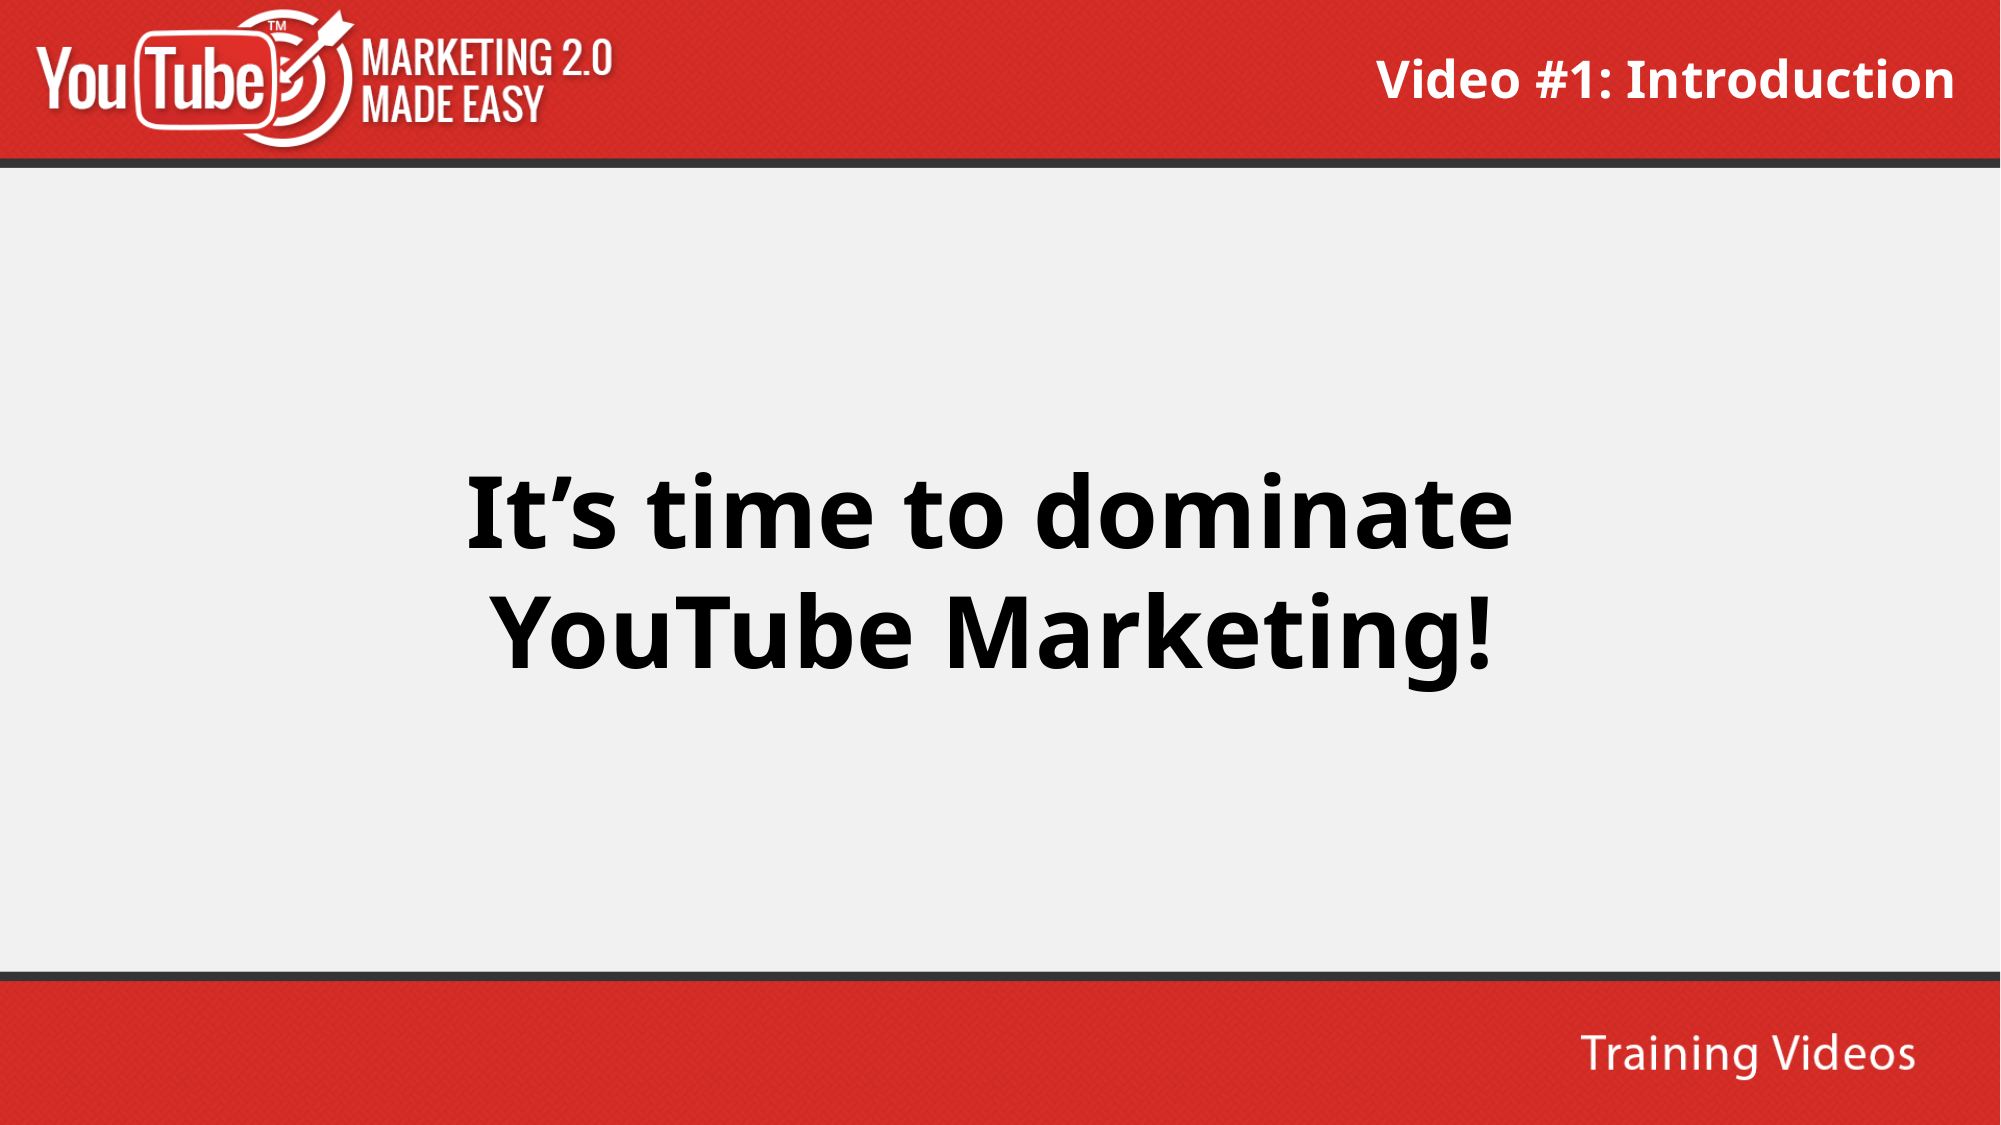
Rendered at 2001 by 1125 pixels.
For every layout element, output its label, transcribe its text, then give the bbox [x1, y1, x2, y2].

text_box It’s time to dominate YouTube Marketing! [427, 440, 1557, 696]
picture [0, 0, 2001, 1125]
text_box Video #1: Introduction [1223, 39, 1972, 117]
